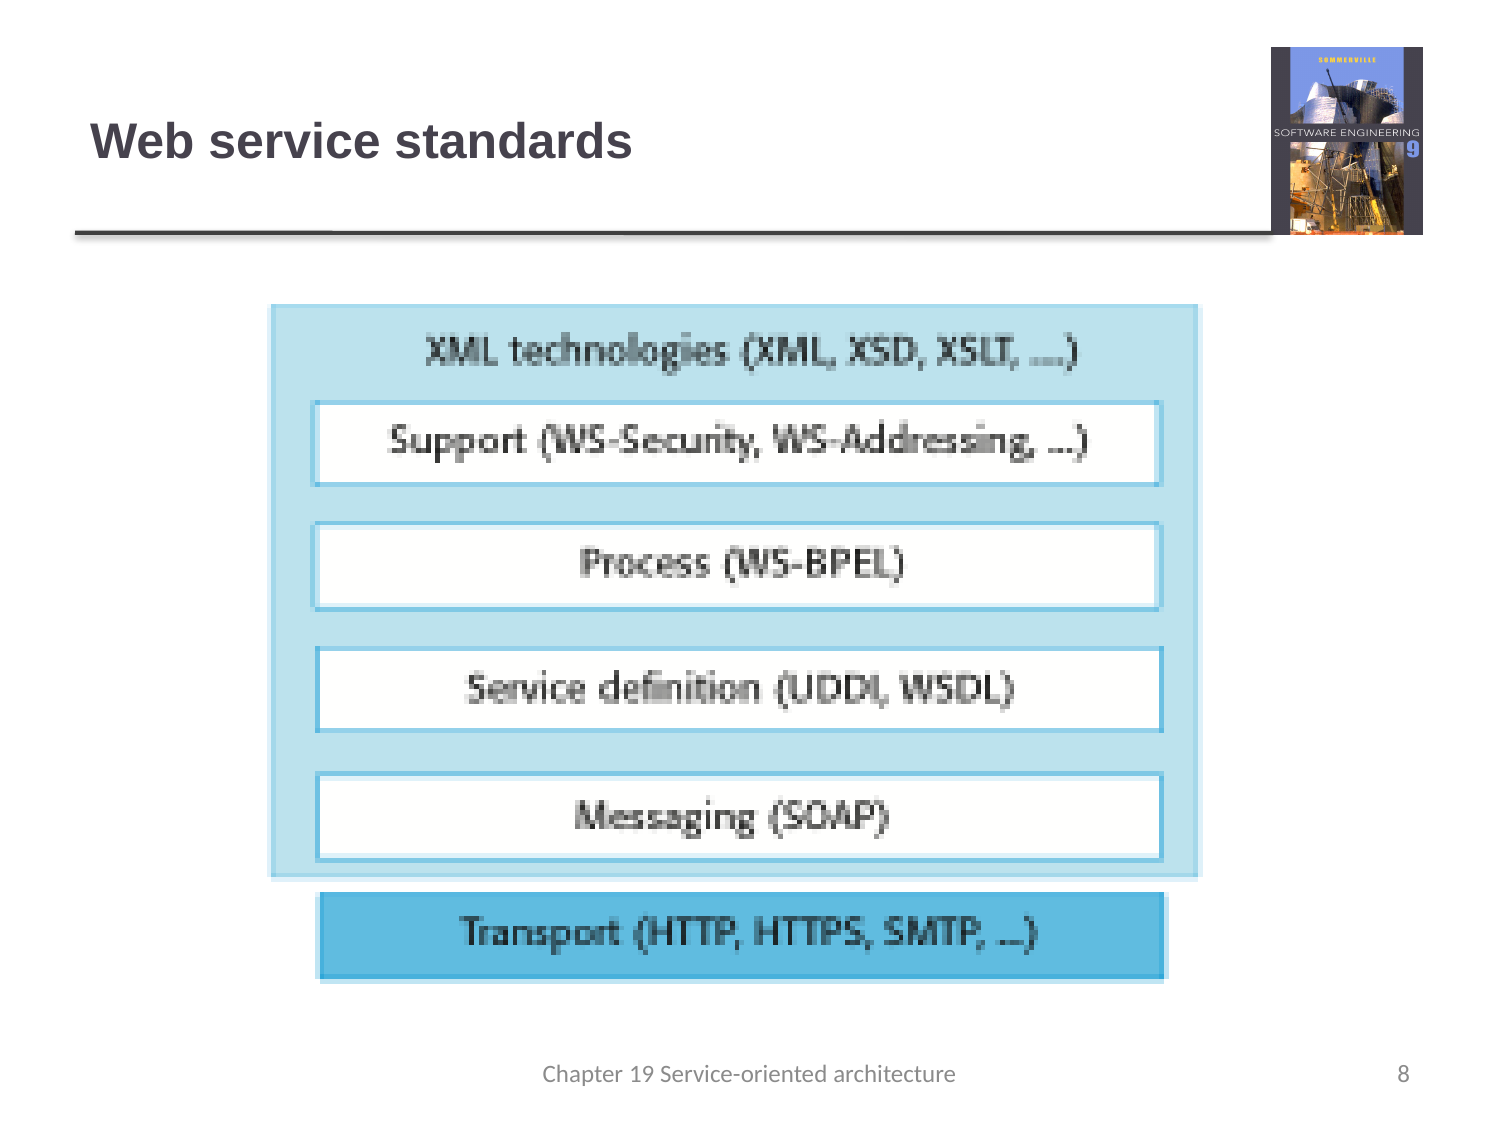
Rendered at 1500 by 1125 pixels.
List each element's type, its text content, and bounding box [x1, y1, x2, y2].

slide_number 8 [1074, 1042, 1425, 1103]
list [117, 304, 1353, 985]
title Web service standards [74, 44, 1272, 233]
picture [1272, 47, 1423, 235]
footer Chapter 19 Service-oriented architecture [512, 1042, 988, 1103]
